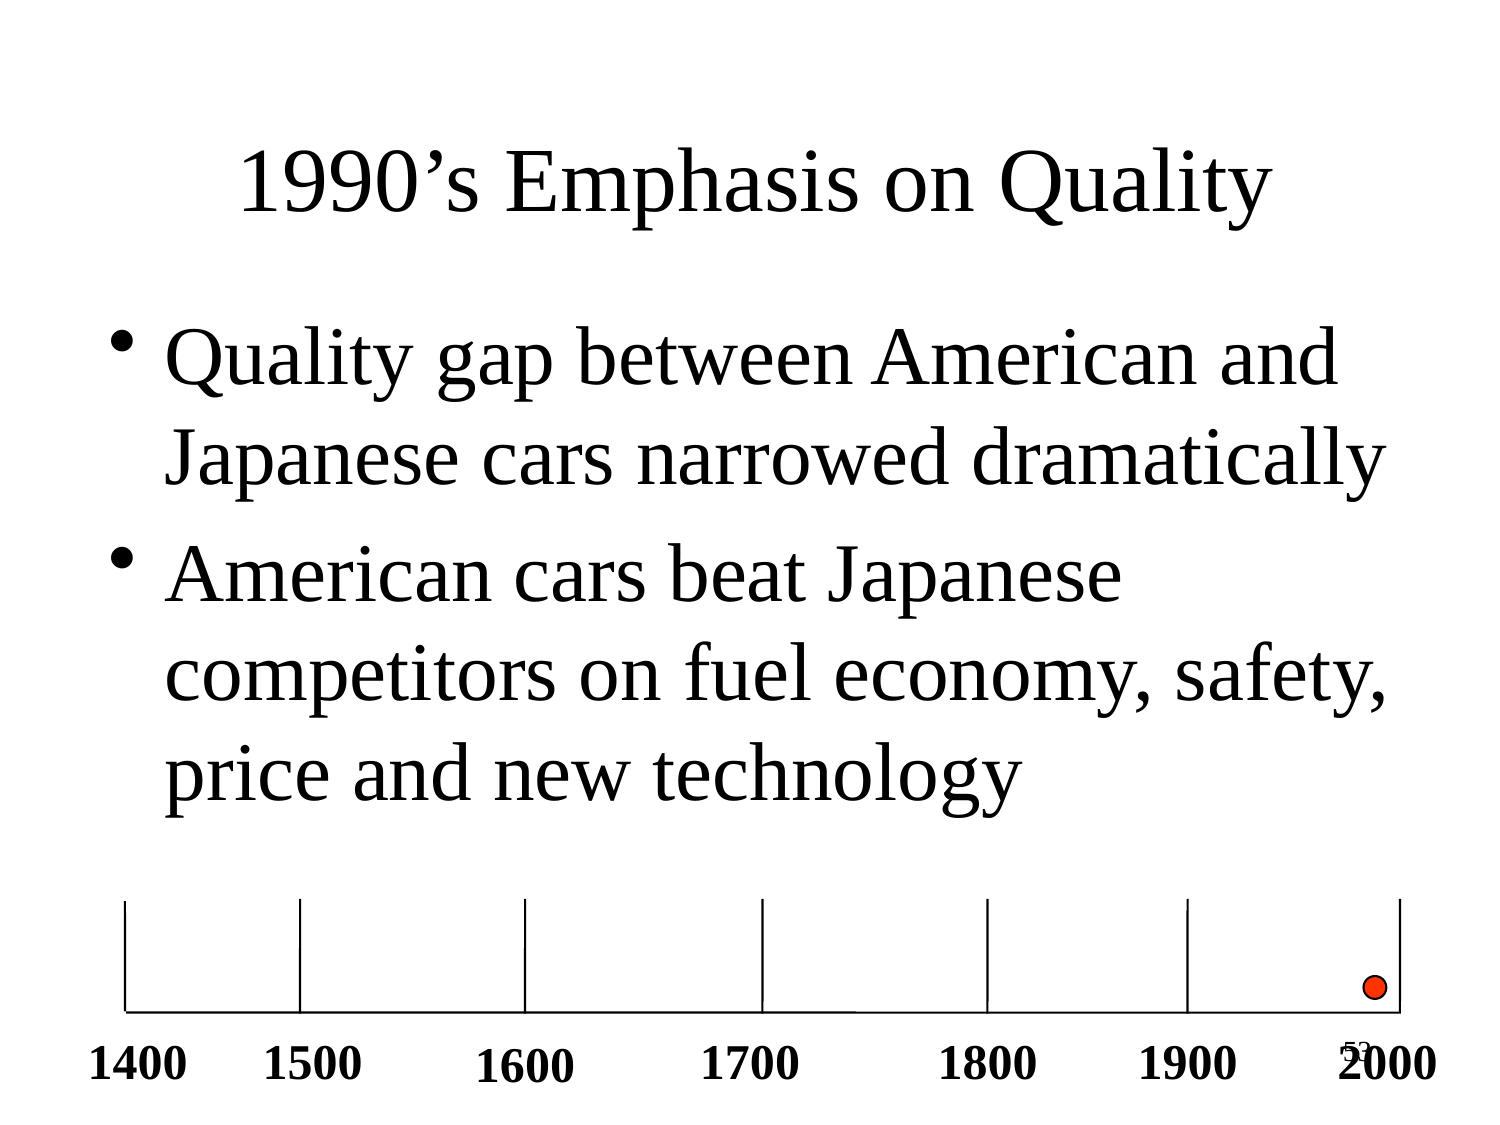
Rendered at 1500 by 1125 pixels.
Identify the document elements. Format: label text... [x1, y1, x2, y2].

text_box 1800 [922, 1022, 1053, 1098]
text_box 2000 [1322, 1022, 1453, 1098]
slide_number 53 [1074, 1025, 1388, 1100]
text_box 1700 [685, 1022, 815, 1098]
text_box 1600 [460, 1025, 600, 1100]
title 1990’s Emphasis on Quality [112, 99, 1400, 250]
text_box 1900 [1122, 1022, 1253, 1098]
list Quality gap between American and Japanese cars narrowed dramatically American cars beat Japanese competitors on fuel economy, safety, price and new technology [93, 293, 1407, 832]
text_box 1400 [72, 1022, 203, 1098]
text_box 1500 [247, 1022, 378, 1098]
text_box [124, 898, 1401, 1014]
